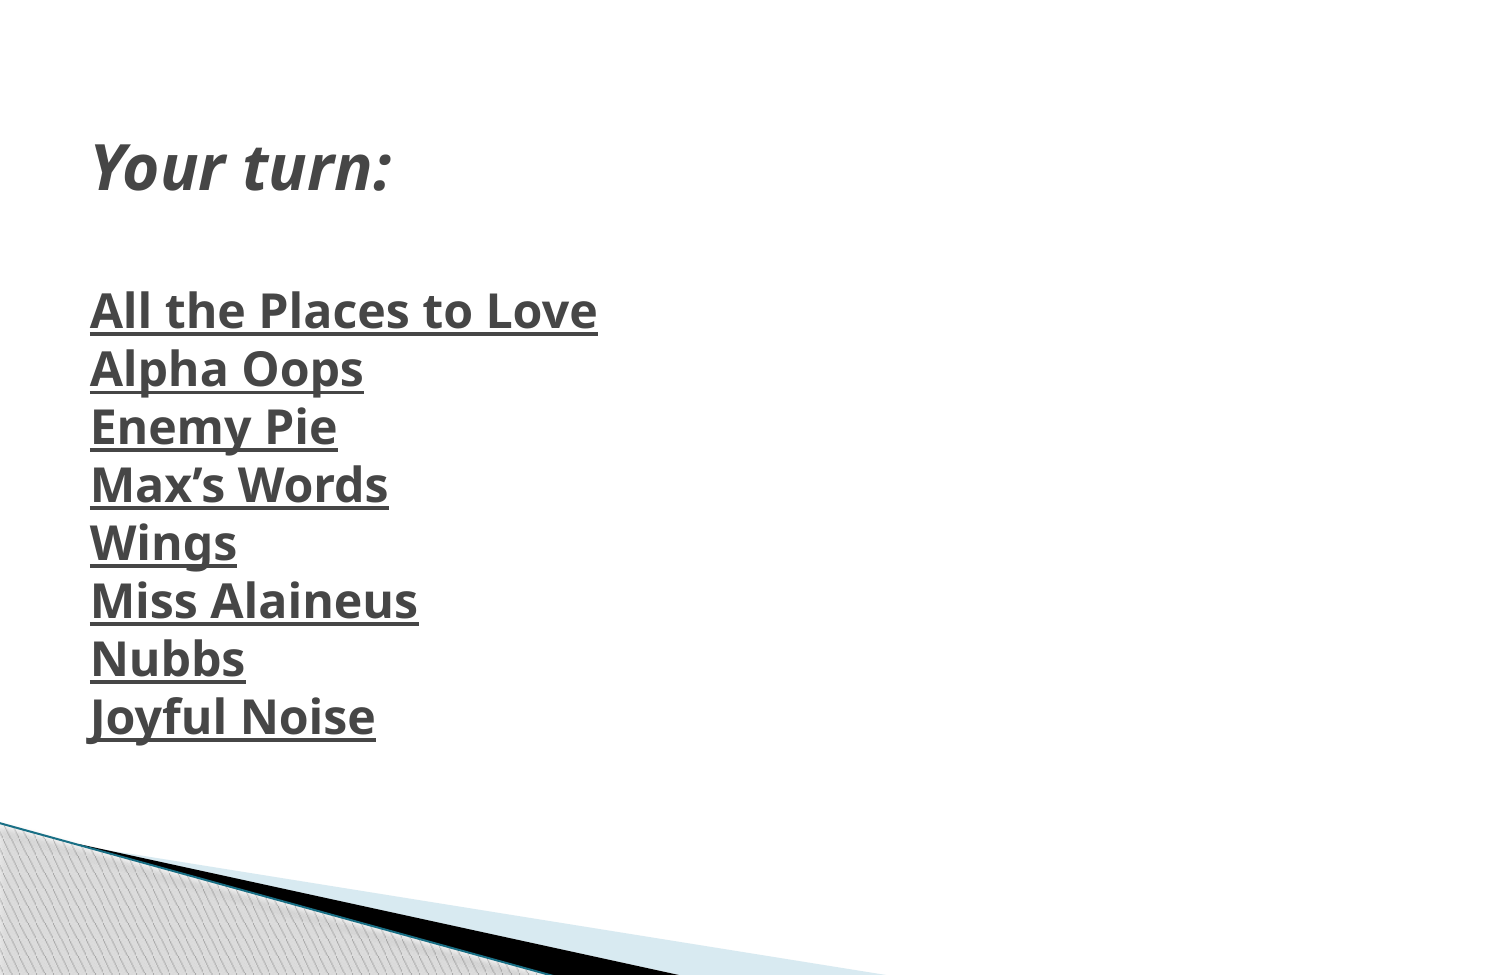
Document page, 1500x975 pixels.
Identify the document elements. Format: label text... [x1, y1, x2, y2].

title Your turn: All the Places to Love Alpha Oops Enemy Pie Max’s Words Wings Miss Alaineus Nubbs Joyful Noise [75, 39, 1425, 813]
